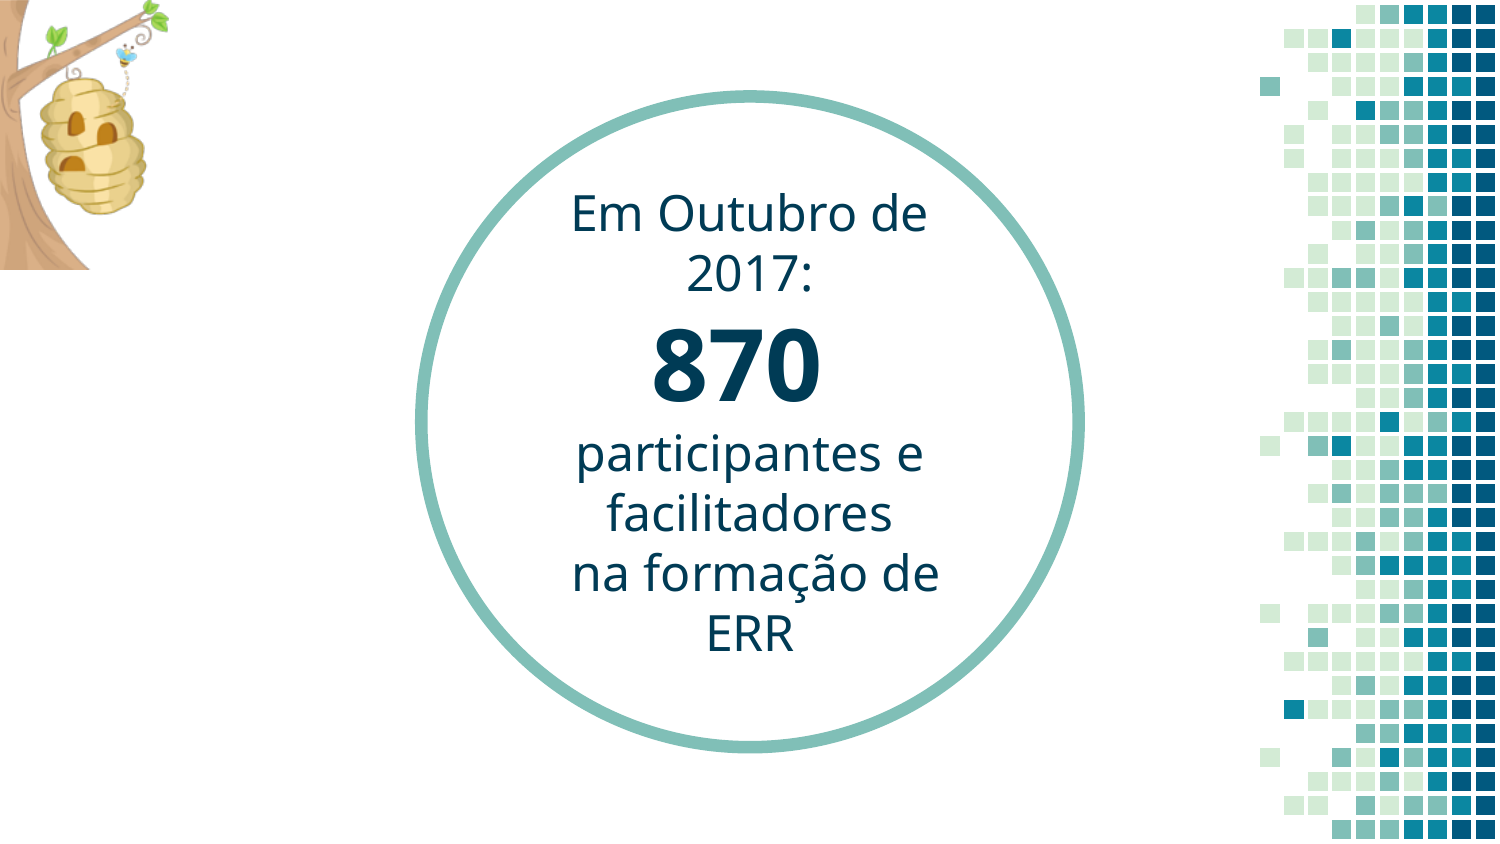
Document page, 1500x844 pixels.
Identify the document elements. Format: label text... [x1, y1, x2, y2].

picture [0, 0, 169, 270]
text_box Em Outubro de 2017: 870 participantes e facilitadores na formação de ERR [421, 96, 1079, 748]
